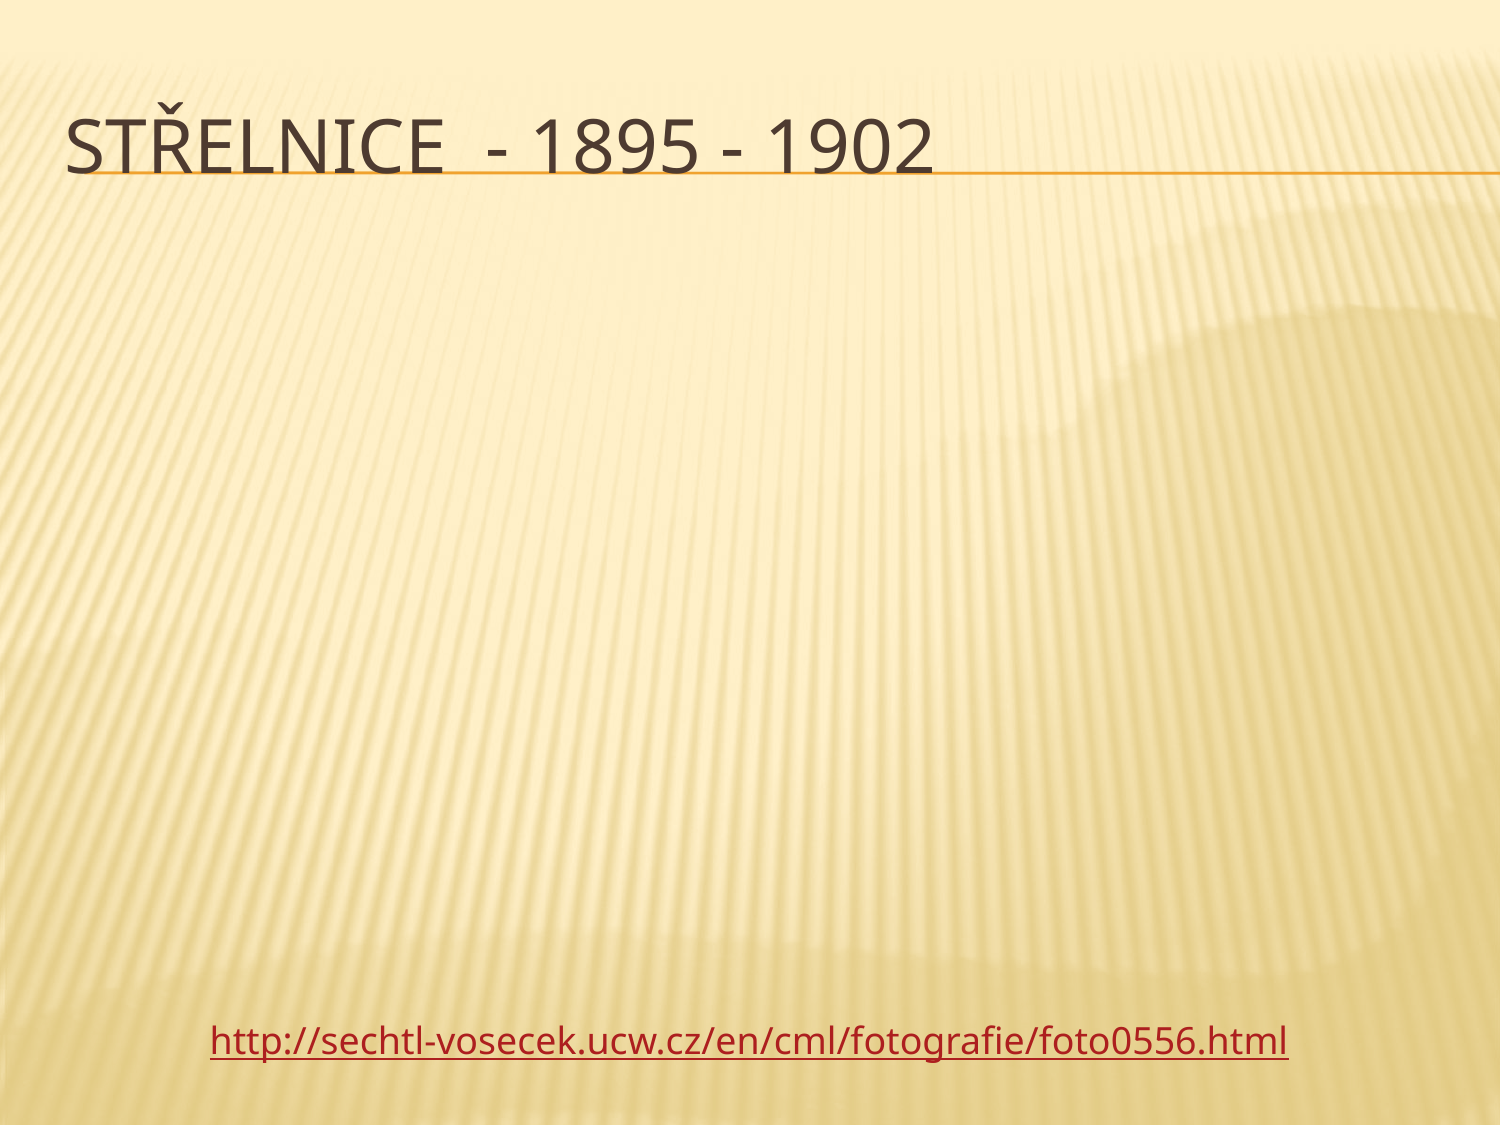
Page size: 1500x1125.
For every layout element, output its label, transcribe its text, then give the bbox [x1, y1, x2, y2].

title Střelnice - 1895 - 1902 [50, 75, 1475, 213]
text_box http://sechtl-vosecek.ucw.cz/en/cml/fotografie/foto0556.html [194, 1009, 1435, 1121]
